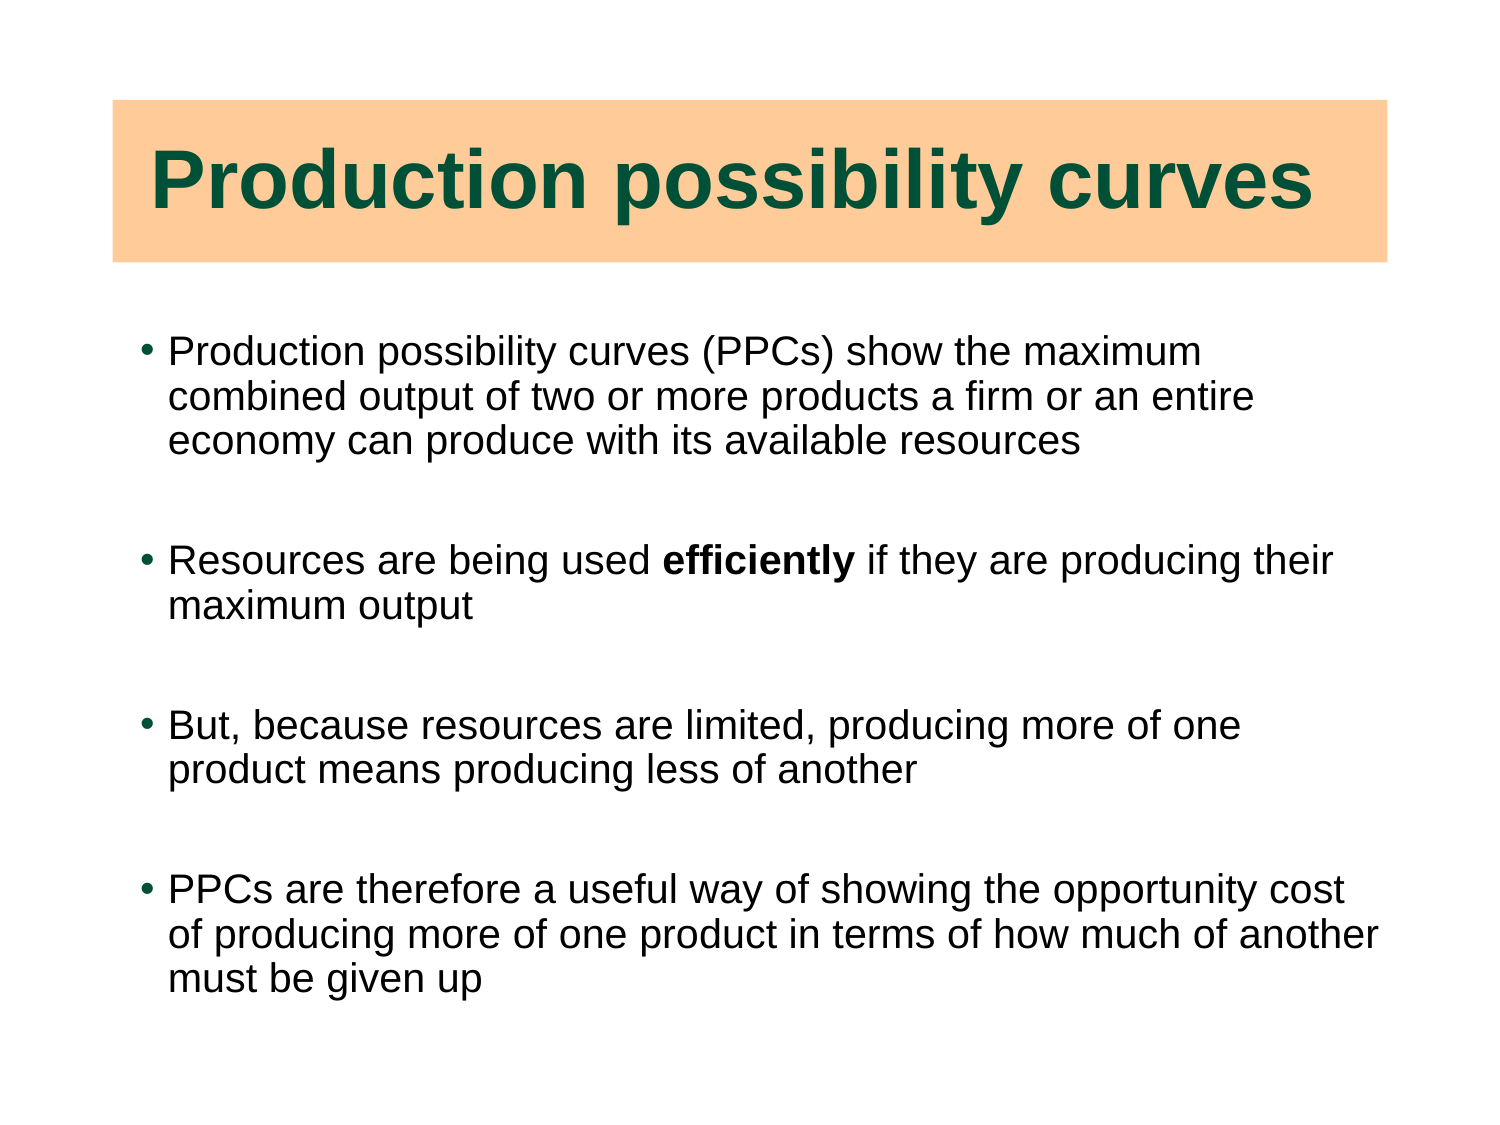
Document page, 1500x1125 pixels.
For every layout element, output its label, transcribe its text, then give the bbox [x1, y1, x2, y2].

title Production possibility curves [112, 99, 1388, 263]
list Production possibility curves (PPCs) show the maximum combined output of two or more products a firm or an entire economy can produce with its available resources Resources are being used efficiently if they are producing their maximum output But, because resources are limited, producing more of one product means producing less of another PPCs are therefore a useful way of showing the opportunity cost of producing more of one product in terms of how much of another must be given up [125, 262, 1400, 1013]
